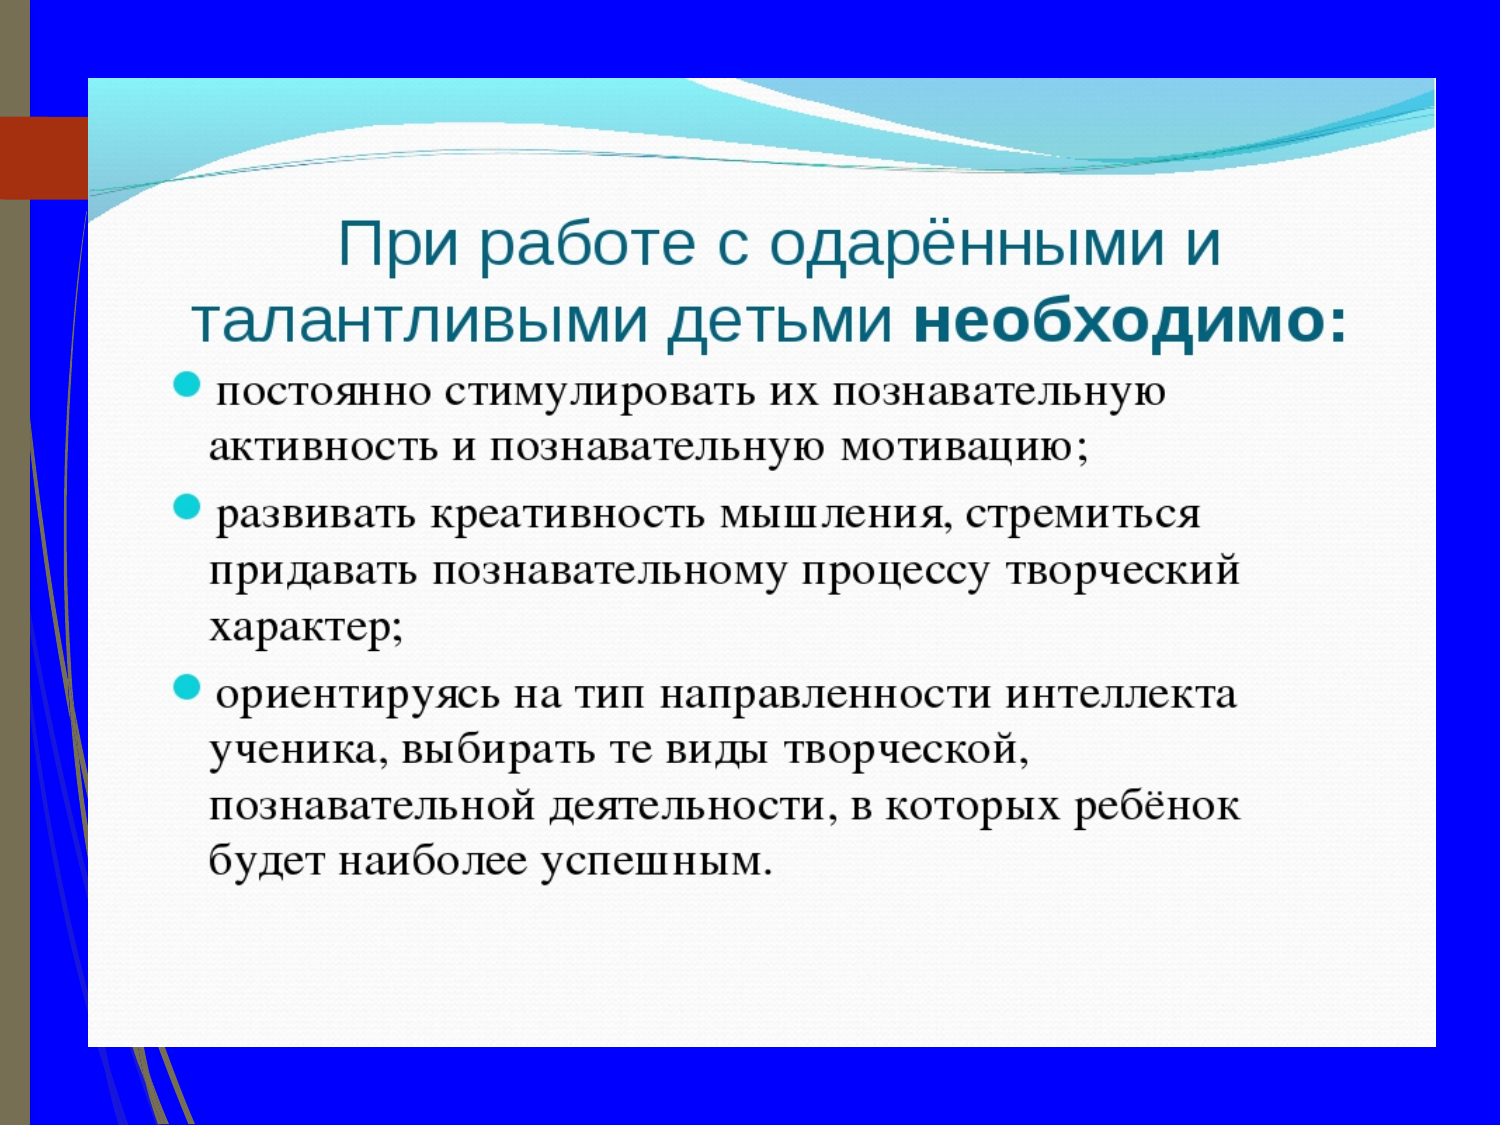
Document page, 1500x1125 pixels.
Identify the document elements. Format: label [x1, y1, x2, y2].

picture [88, 77, 1436, 1048]
